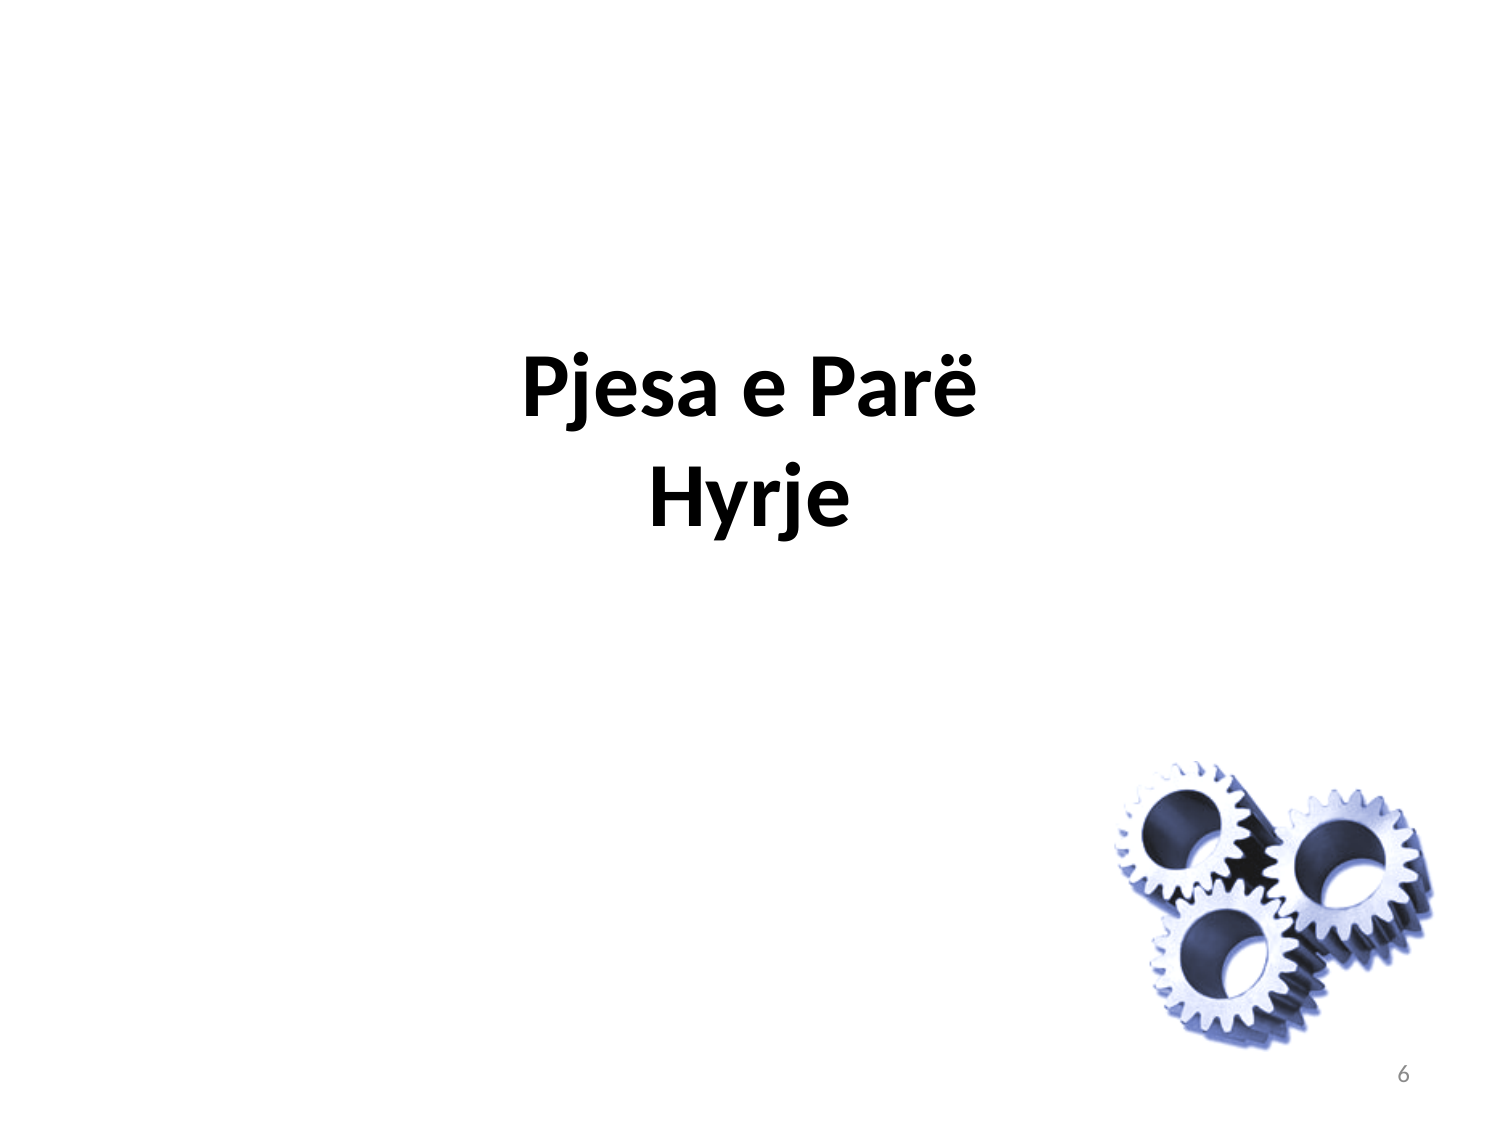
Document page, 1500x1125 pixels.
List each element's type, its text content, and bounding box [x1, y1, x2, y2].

title Pjesa e Parë Hyrje [75, 317, 1425, 641]
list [1113, 761, 1436, 1052]
slide_number 6 [1074, 1042, 1425, 1103]
